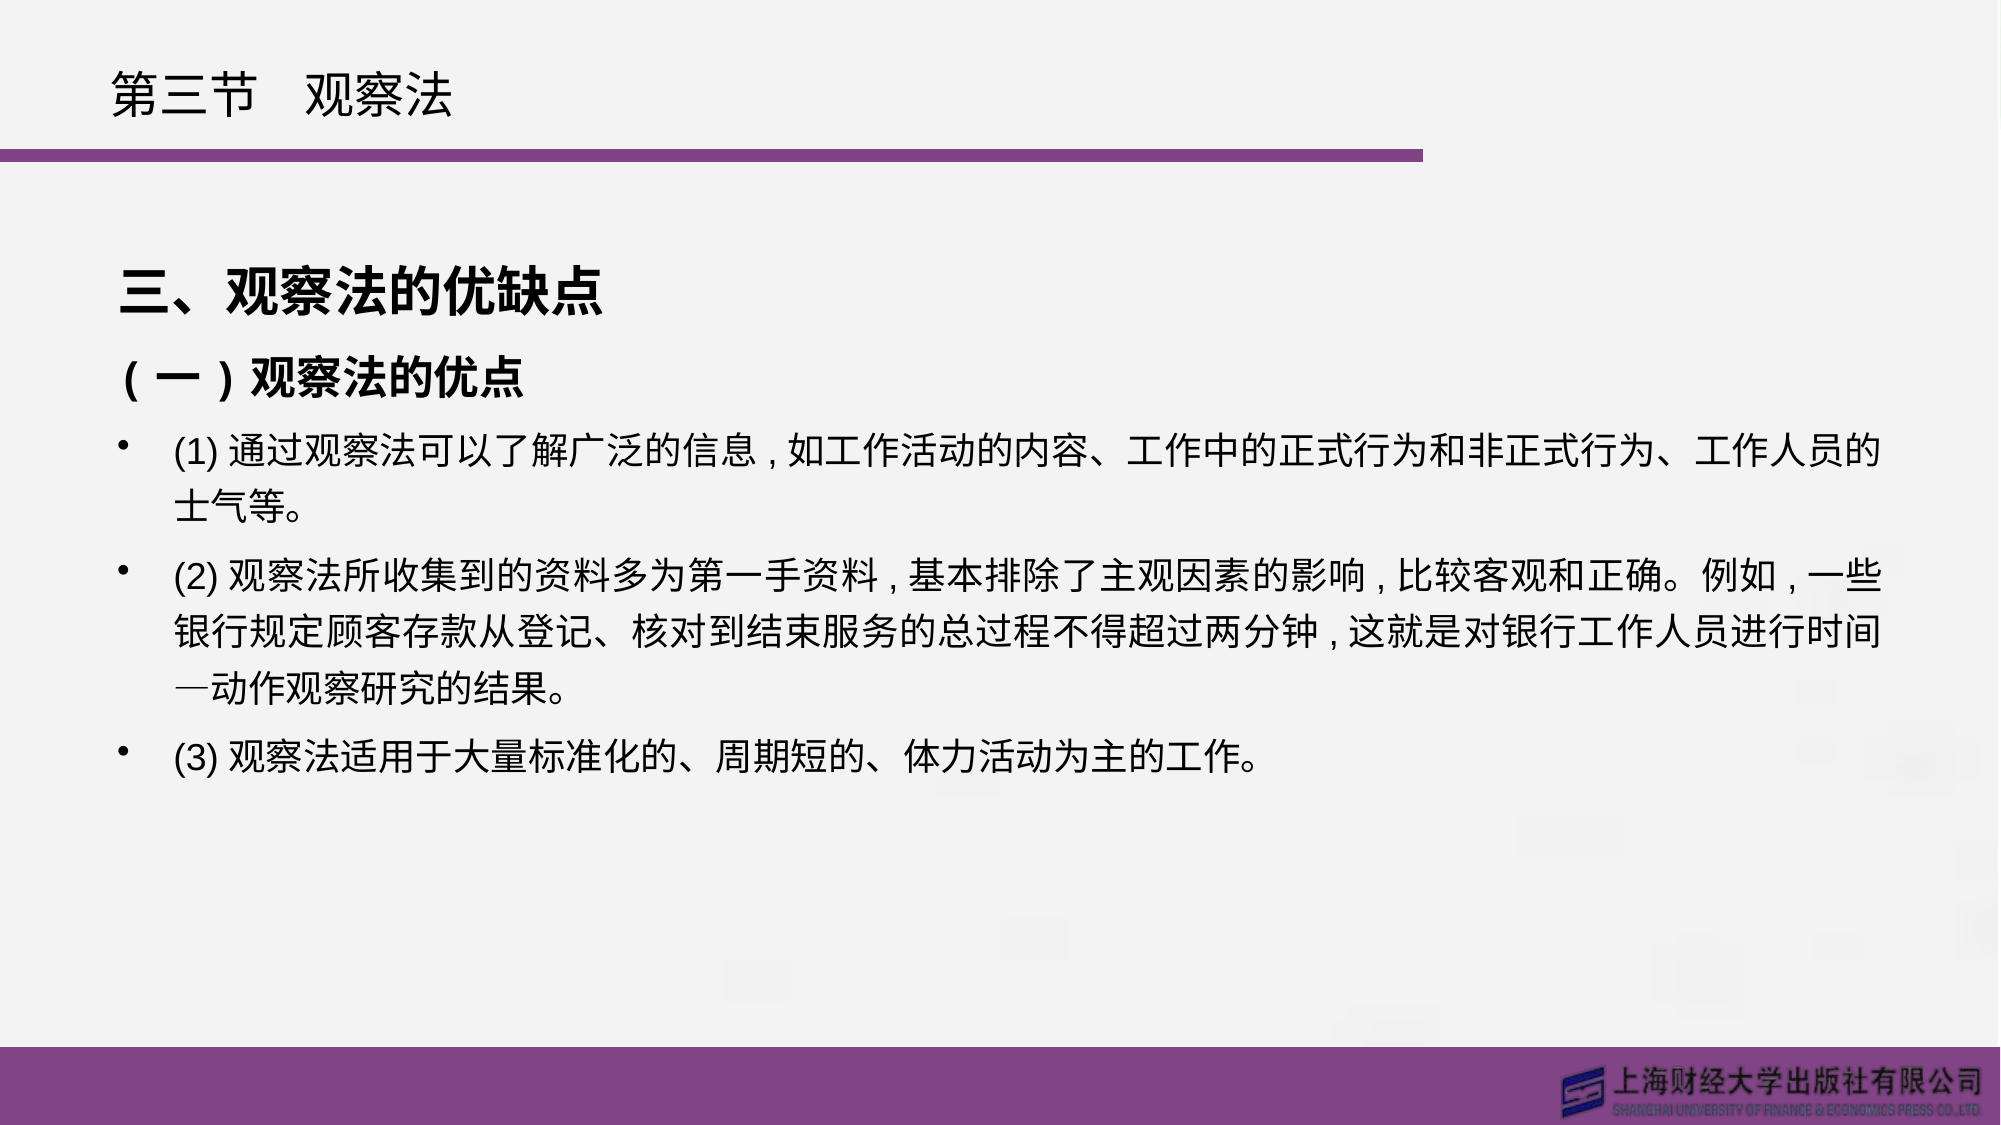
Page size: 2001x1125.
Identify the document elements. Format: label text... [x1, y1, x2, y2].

picture [0, 0, 2001, 1125]
title 第三节 观察法 [94, 42, 1451, 146]
list 三、观察法的优缺点 (一)观察法的优点 (1)通过观察法可以了解广泛的信息,如工作活动的内容、工作中的正式行为和非正式行为、工作人员的士气等。 (2)观察法所收集到的资料多为第一手资料,基本排除了主观因素的影响,比较客观和正确。例如,一些银行规定顾客存款从登记、核对到结束服务的总过程不得超过两分钟,这就是对银行工作人员进行时间—动作观察研究的结果。 (3)观察法适用于大量标准化的、周期短的、体力活动为主的工作。 [102, 233, 1898, 1032]
